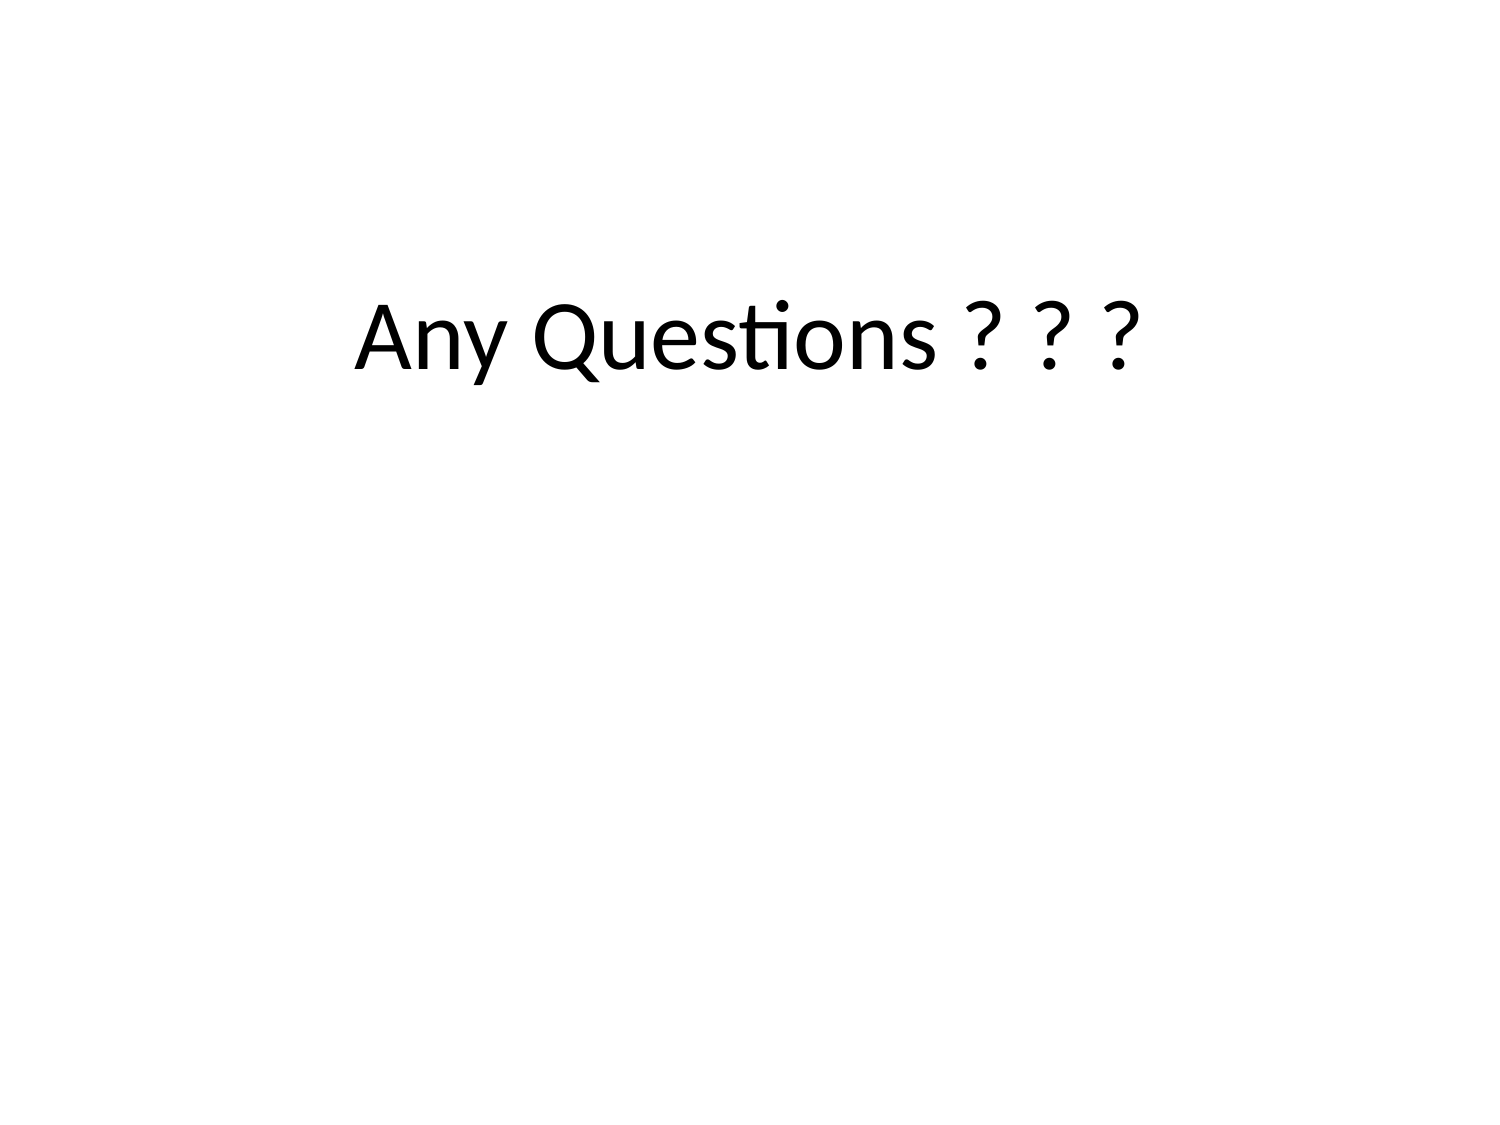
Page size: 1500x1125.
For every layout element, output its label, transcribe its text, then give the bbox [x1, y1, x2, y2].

list Any Questions ? ? ? [74, 262, 1426, 1006]
